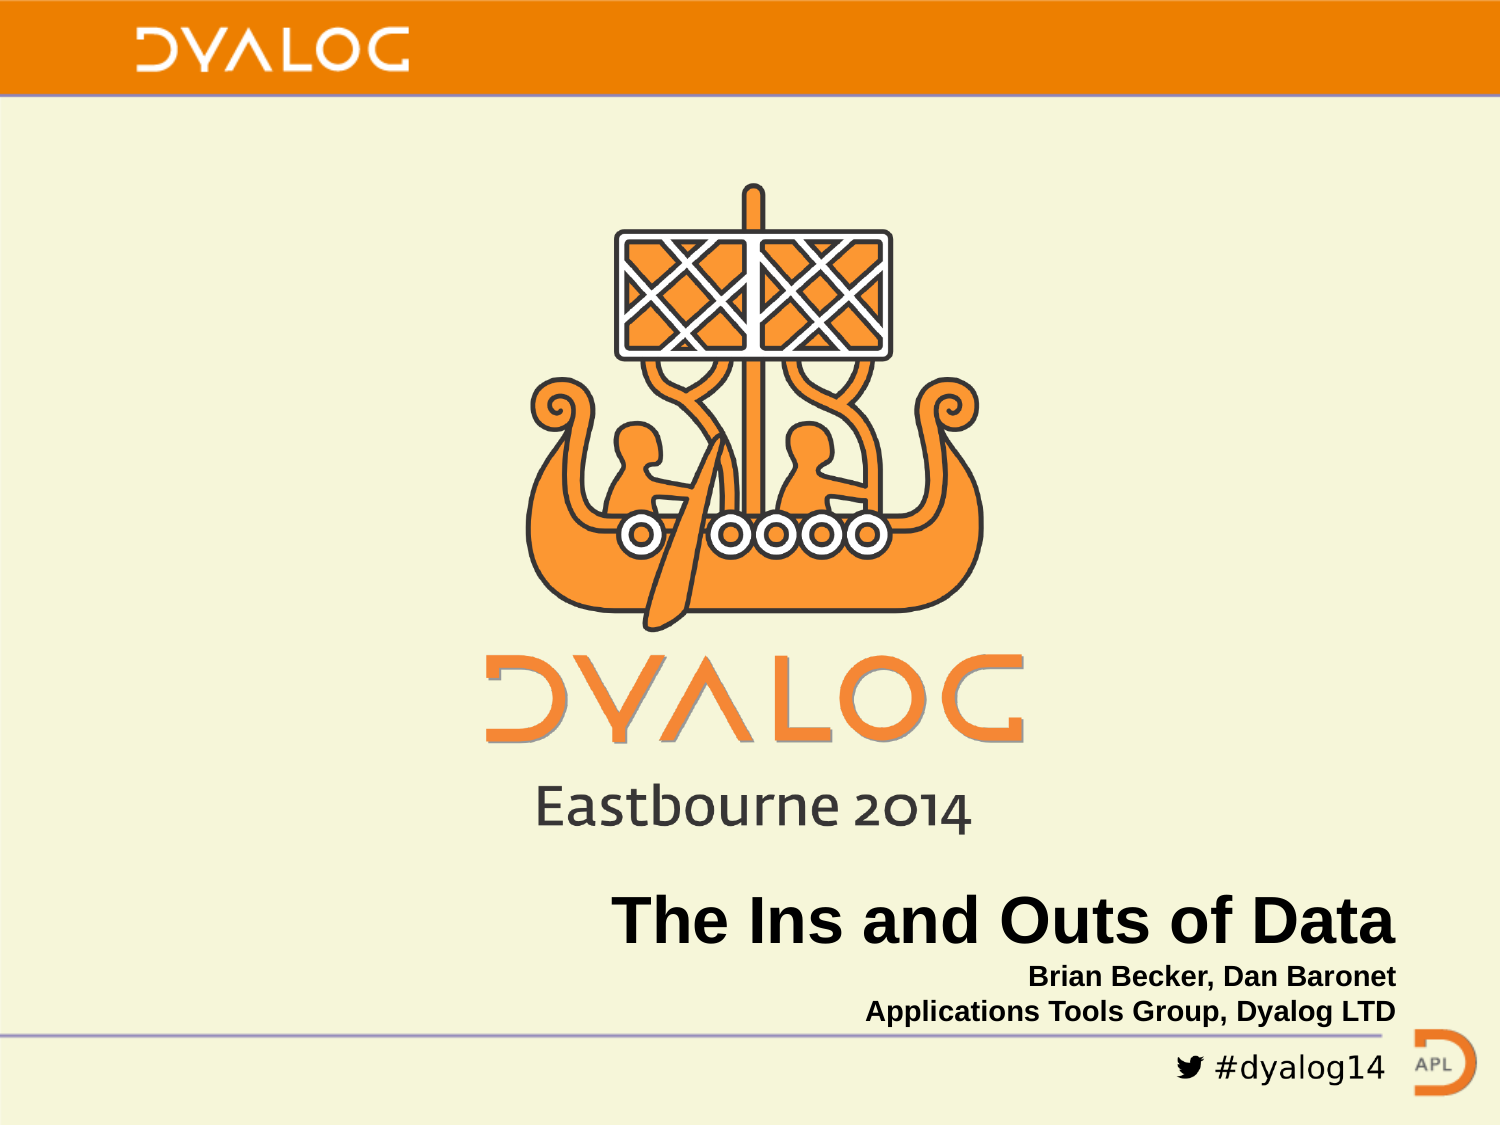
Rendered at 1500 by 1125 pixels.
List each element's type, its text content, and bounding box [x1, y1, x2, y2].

subtitle The Ins and Outs of Data Brian Becker, Dan Baronet Applications Tools Group, Dyalog LTD [100, 869, 1412, 1035]
picture [0, 0, 1500, 1125]
